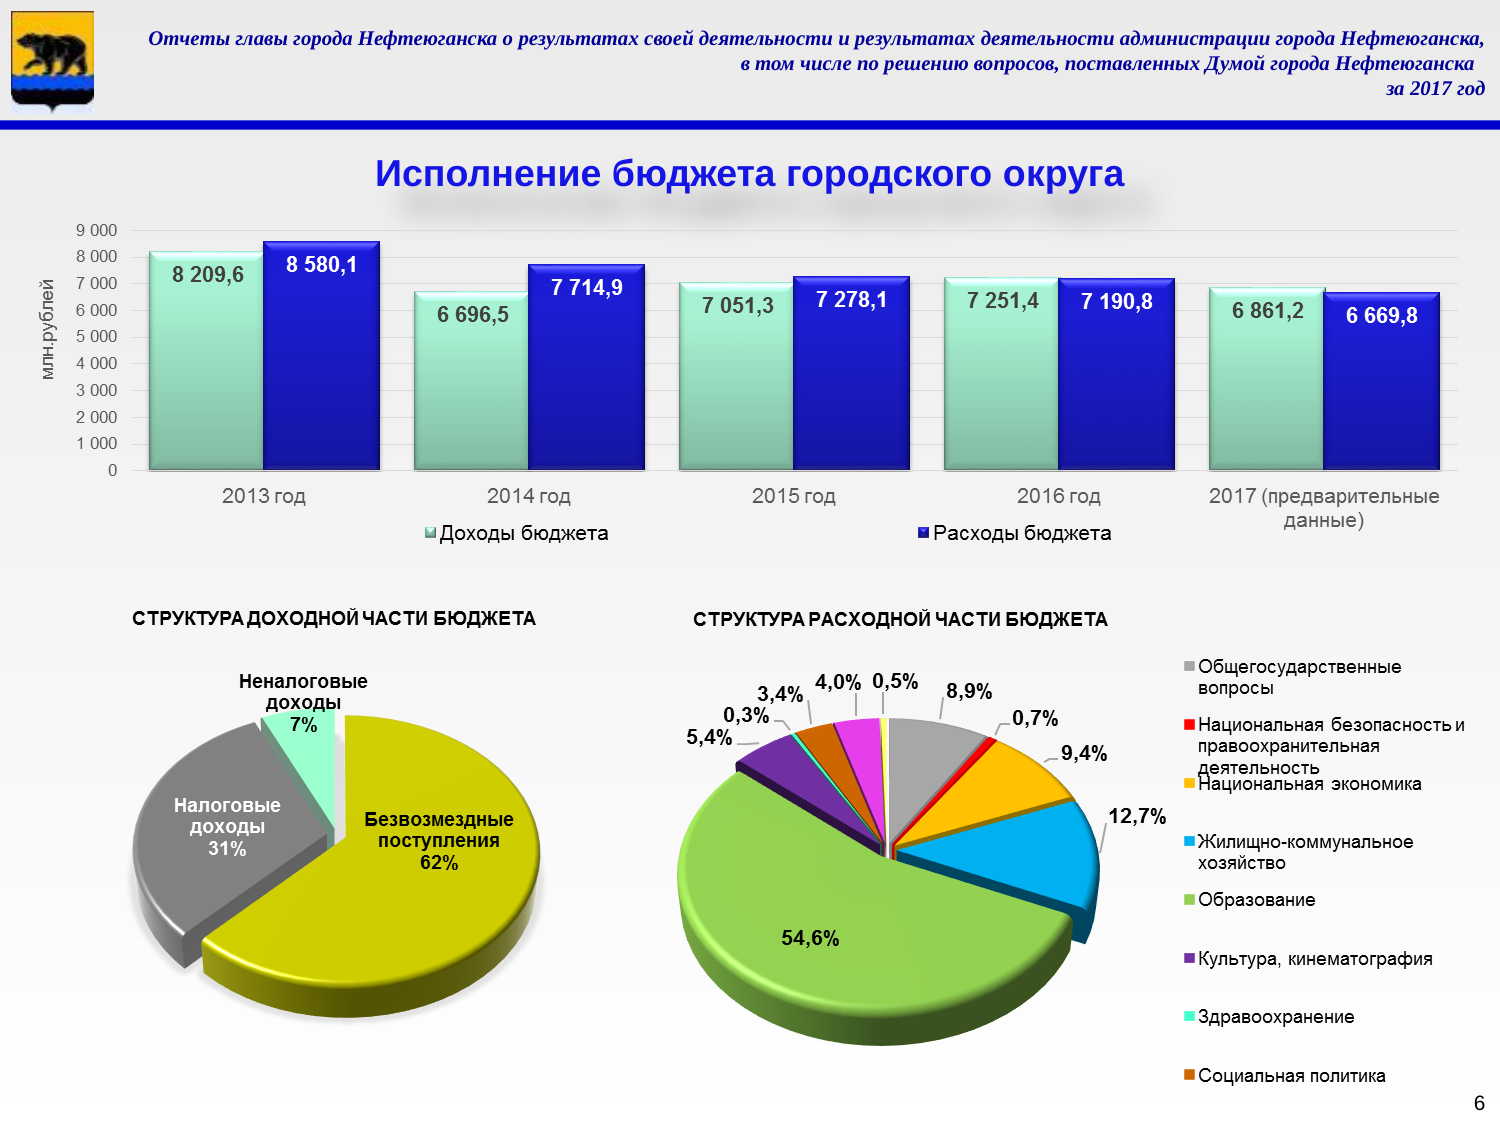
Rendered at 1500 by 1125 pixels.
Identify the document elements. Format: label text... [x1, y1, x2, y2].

picture [11, 11, 94, 115]
text_box Отчеты главы города Нефтеюганска о результатах своей деятельности и результатах деятельности администрации города Нефтеюганска, в том числе по решению вопросов, поставленных Думой города Нефтеюганска за 2017 год [128, 17, 1500, 108]
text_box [0, 596, 698, 1115]
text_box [587, 573, 1500, 1125]
text_box Исполнение бюджета городского округа [0, 143, 1500, 206]
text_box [0, 184, 1468, 588]
